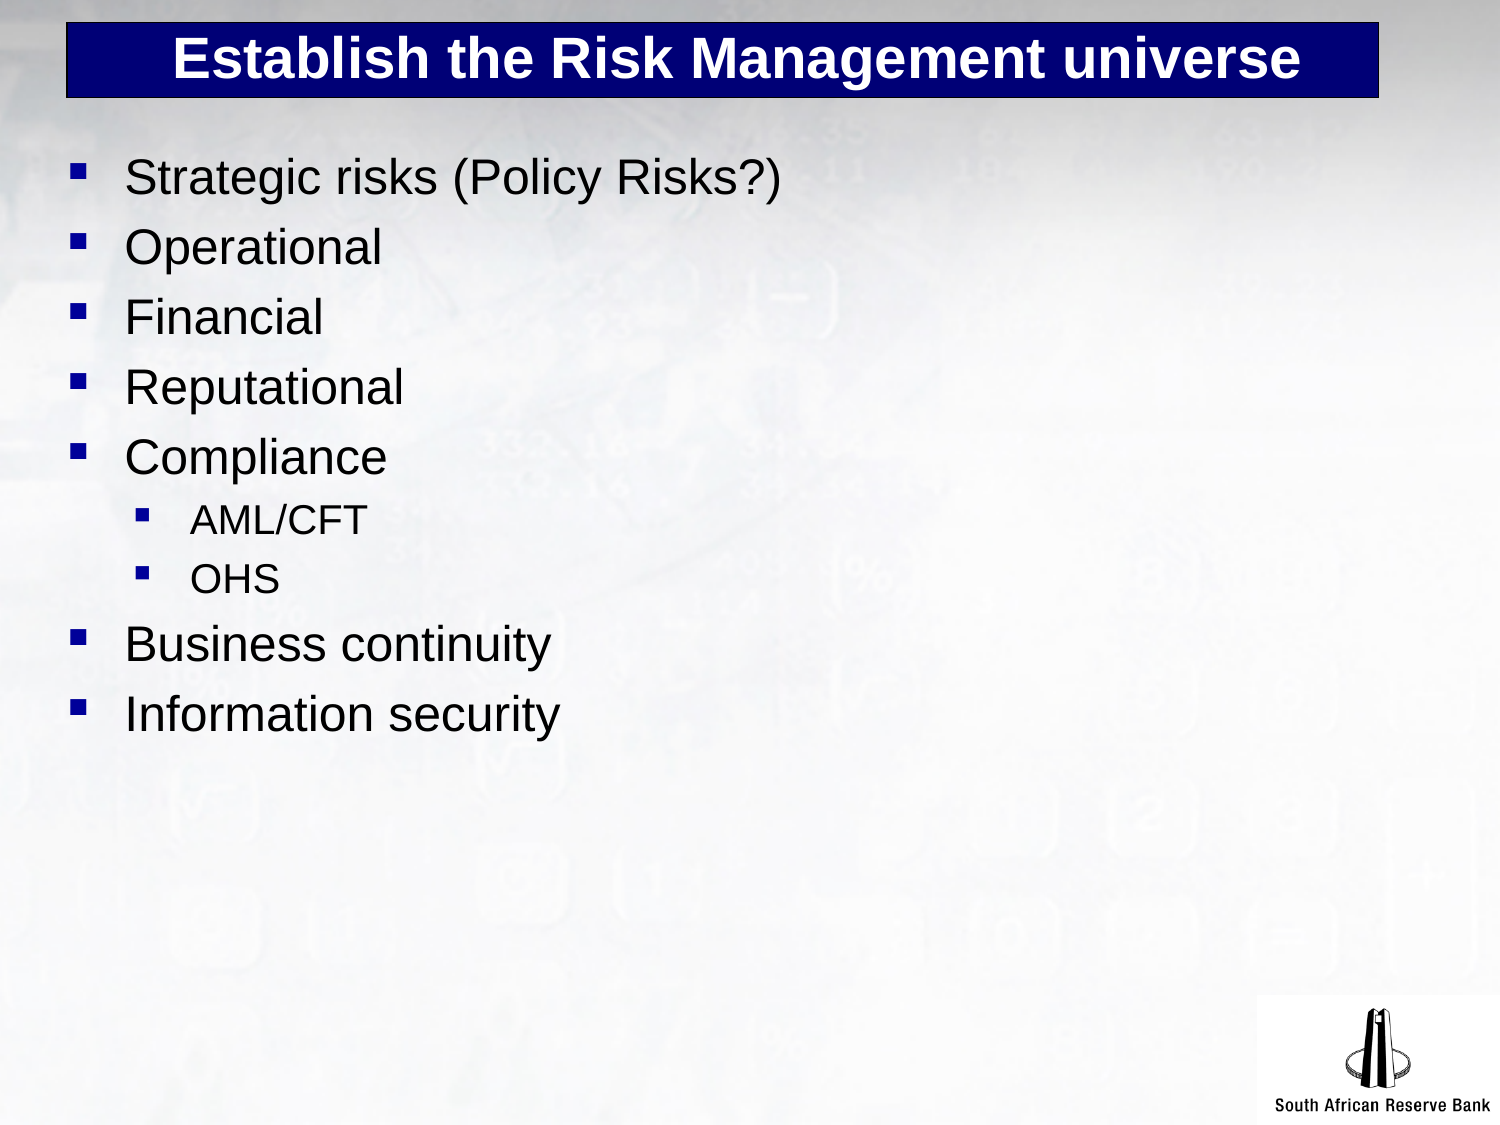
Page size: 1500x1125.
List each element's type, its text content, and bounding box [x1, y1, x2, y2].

title Establish the Risk Management universe [66, 22, 1379, 98]
picture [0, 0, 1500, 1125]
list Strategic risks (Policy Risks?) Operational Financial Reputational Compliance AML/CFT OHS Business continuity Information security [52, 136, 1451, 1011]
